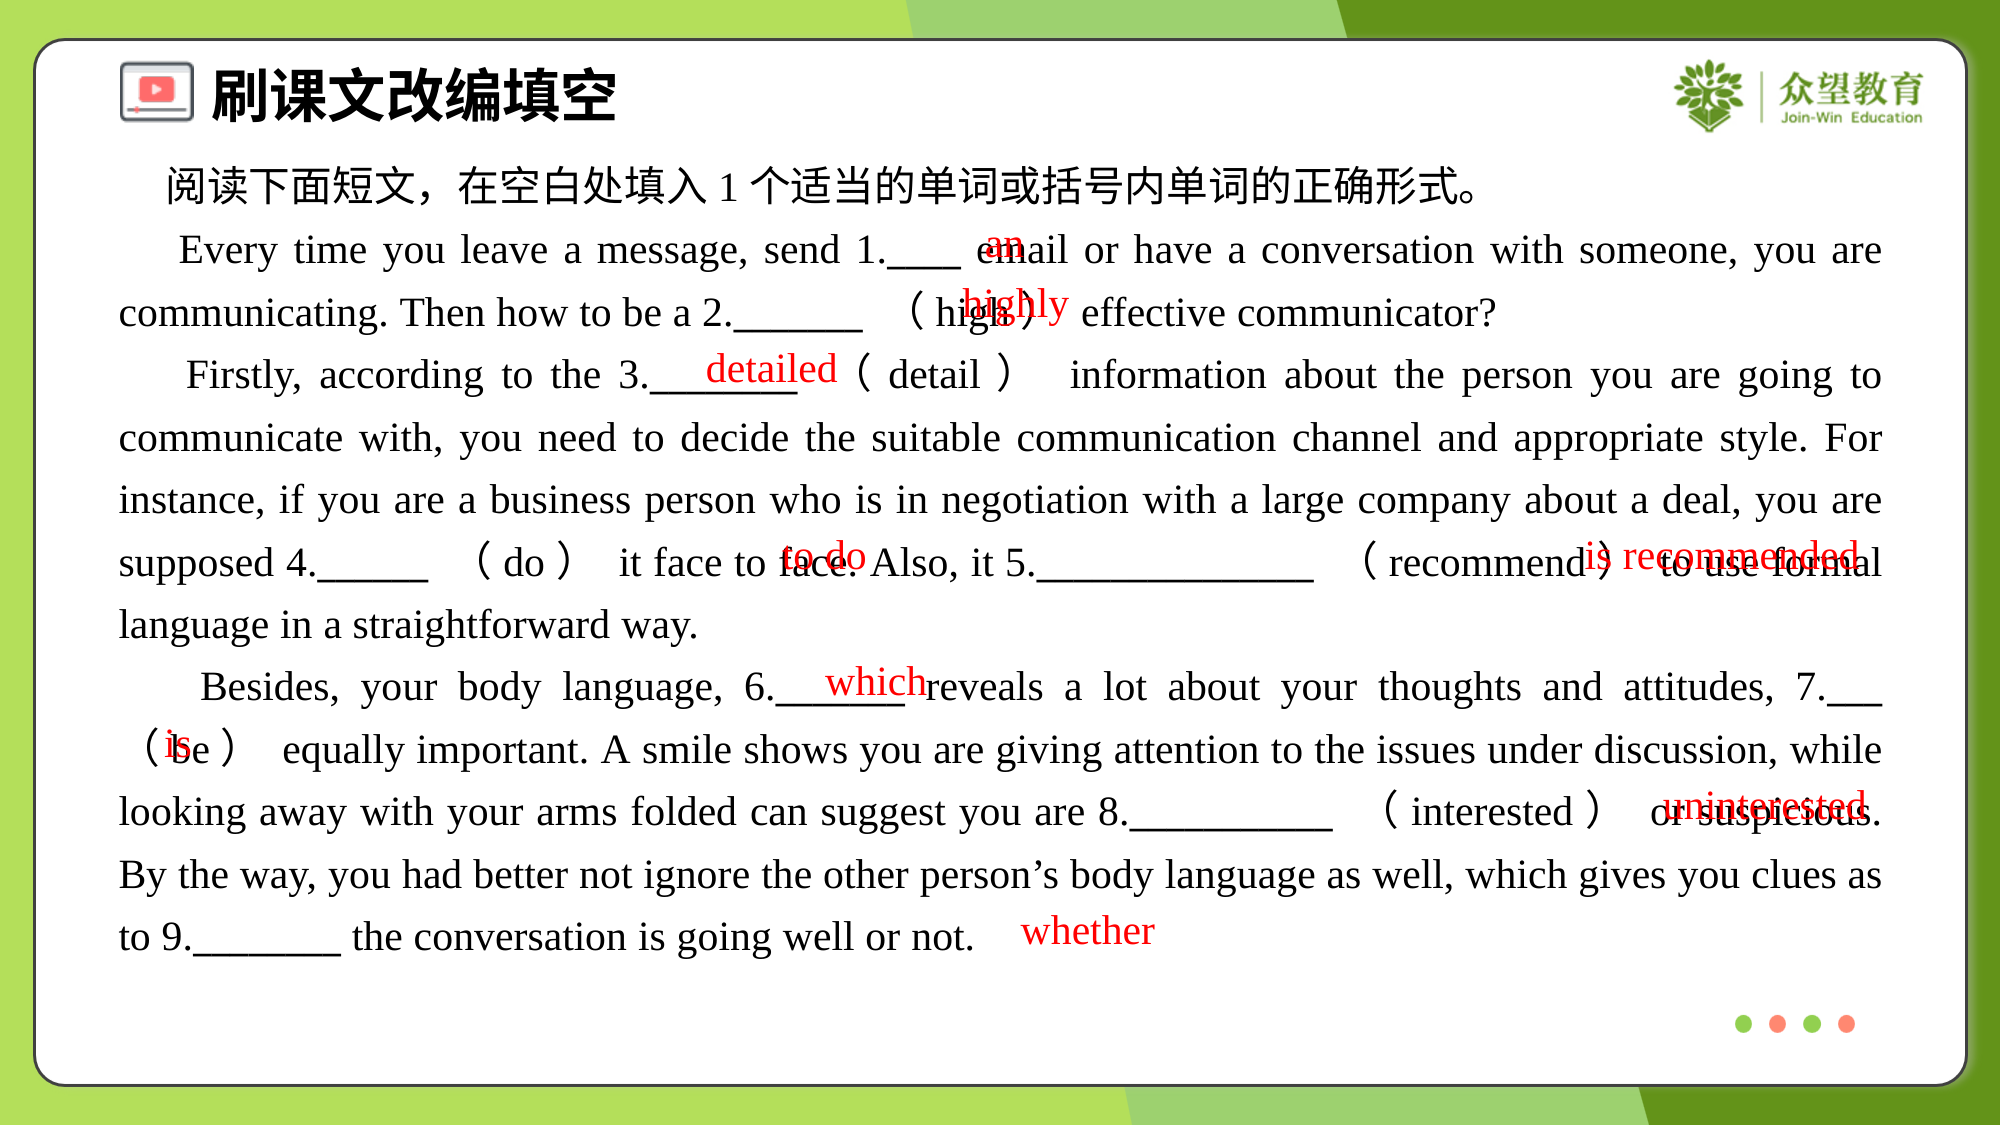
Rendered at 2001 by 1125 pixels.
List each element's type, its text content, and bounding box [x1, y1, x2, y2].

text_box to do [772, 515, 877, 573]
text_box highly [958, 263, 1074, 322]
text_box whether [1016, 890, 1160, 949]
text_box is recommended [1575, 515, 1869, 573]
text_box which [820, 640, 932, 699]
text_box is [159, 703, 197, 761]
text_box 阅读下面短文，在空白处填入1个适当的单词或括号内单词的正确形式。 Every time you leave a message, send 1.____ email or have a conversation with someone, you are communicating. Then how to be a 2._______ （high） effective communicator? Firstly, according to the 3.________ （detail） information about the person you are going to communicate with, you need to decide the suitable communication channel and appropriate style. For instance, if you are a business person who is in negotiation with a large company about a deal, you are supposed 4.______ （do） it face to face. Also, it 5._______________ （recommend） to use formal language in a straightforward way. Besides, your body language, 6._______ reveals a lot about your thoughts and attitudes, 7.___ （be） equally important. A smile shows you are giving attention to the issues under discussion, while looking away with your arms folded can suggest you are 8.___________ （interested） or suspicious. By the way, you had better not ignore the other person’s body language as well, which gives you clues as to 9.________ the conversation is going well or not. [118, 146, 1883, 960]
text_box uninterested [1658, 765, 1872, 824]
text_box an [980, 203, 1030, 261]
text_box detailed [701, 328, 843, 386]
picture [0, 0, 2000, 1125]
